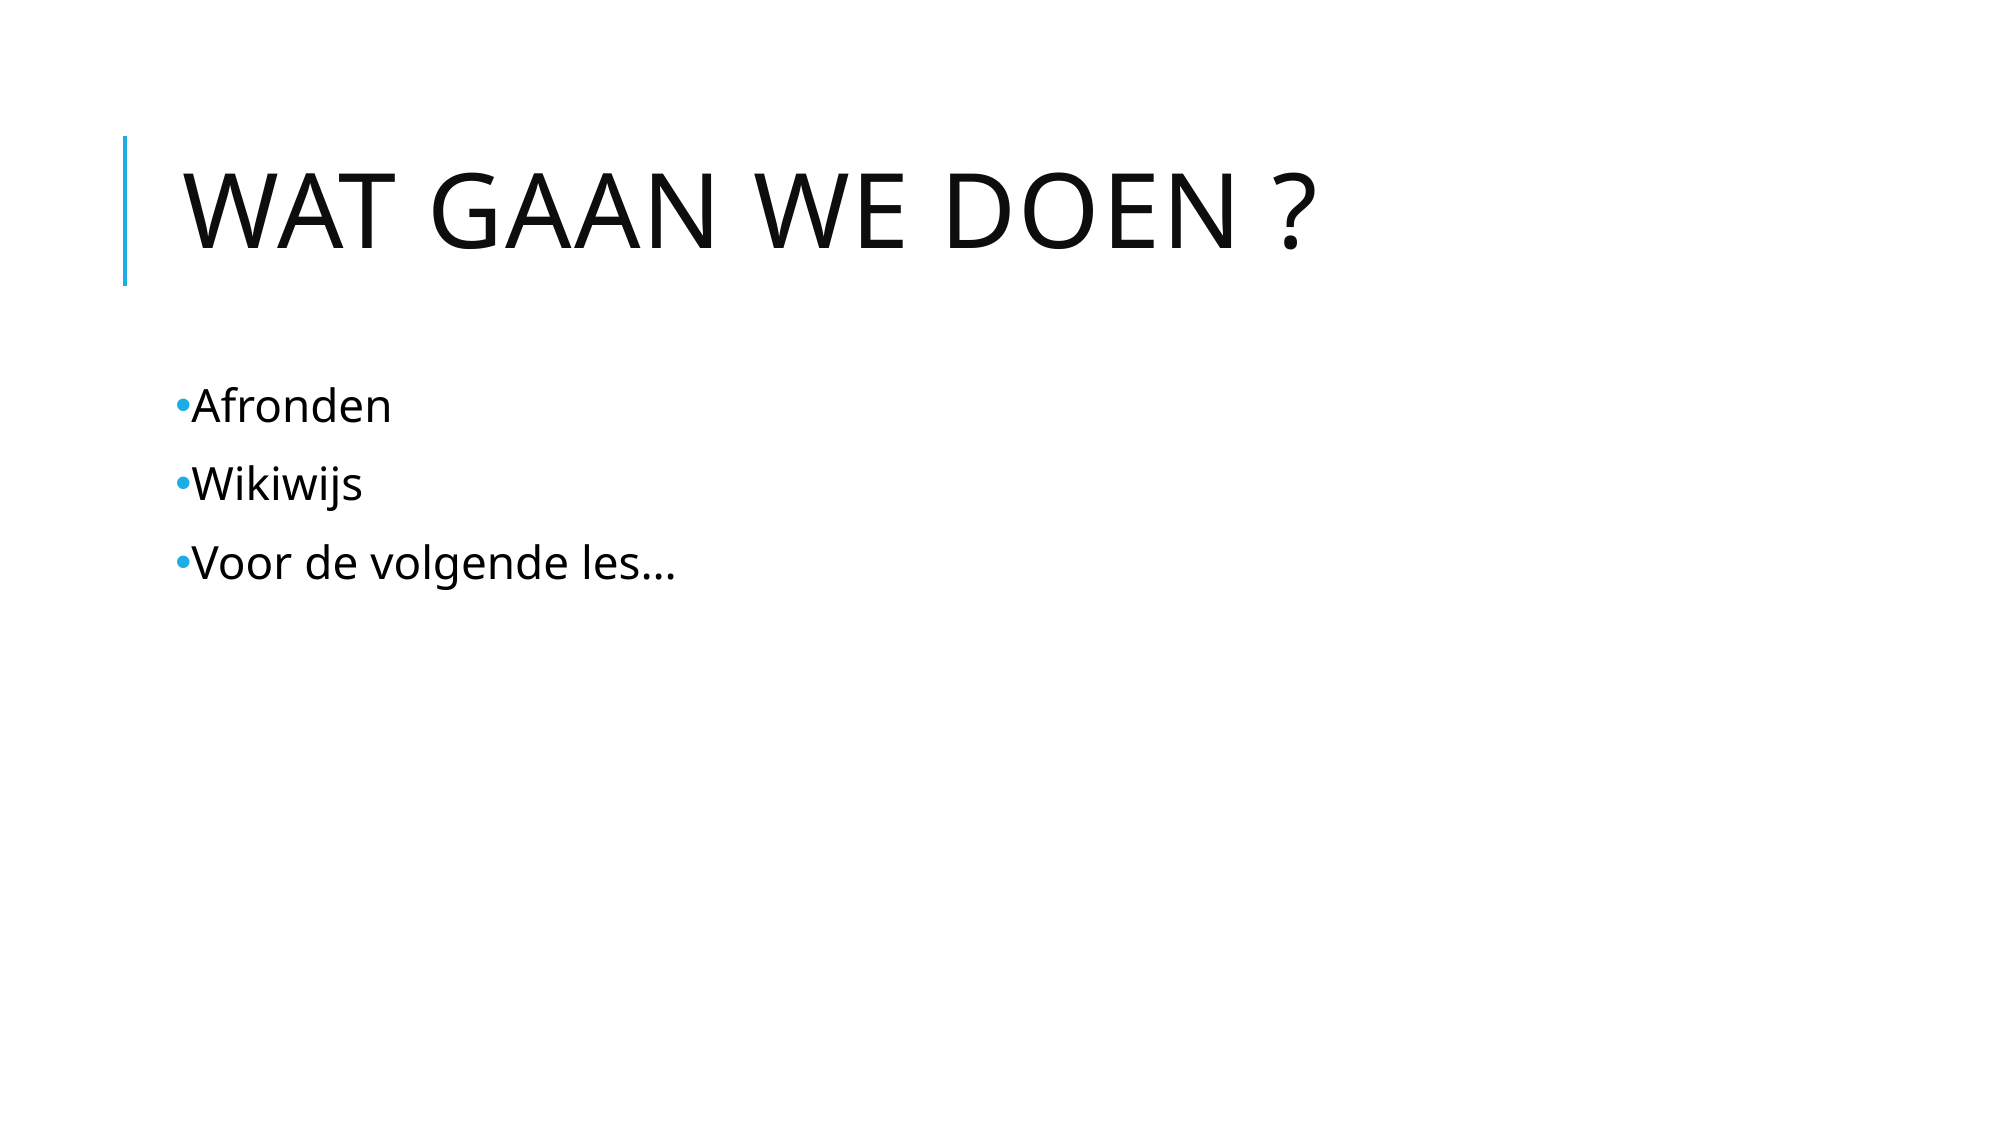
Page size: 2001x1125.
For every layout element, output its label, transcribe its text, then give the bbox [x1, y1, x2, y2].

title Wat gaan we doen ? [168, 96, 1763, 342]
list Afronden Wikiwijs Voor de volgende les… [168, 375, 1763, 1035]
